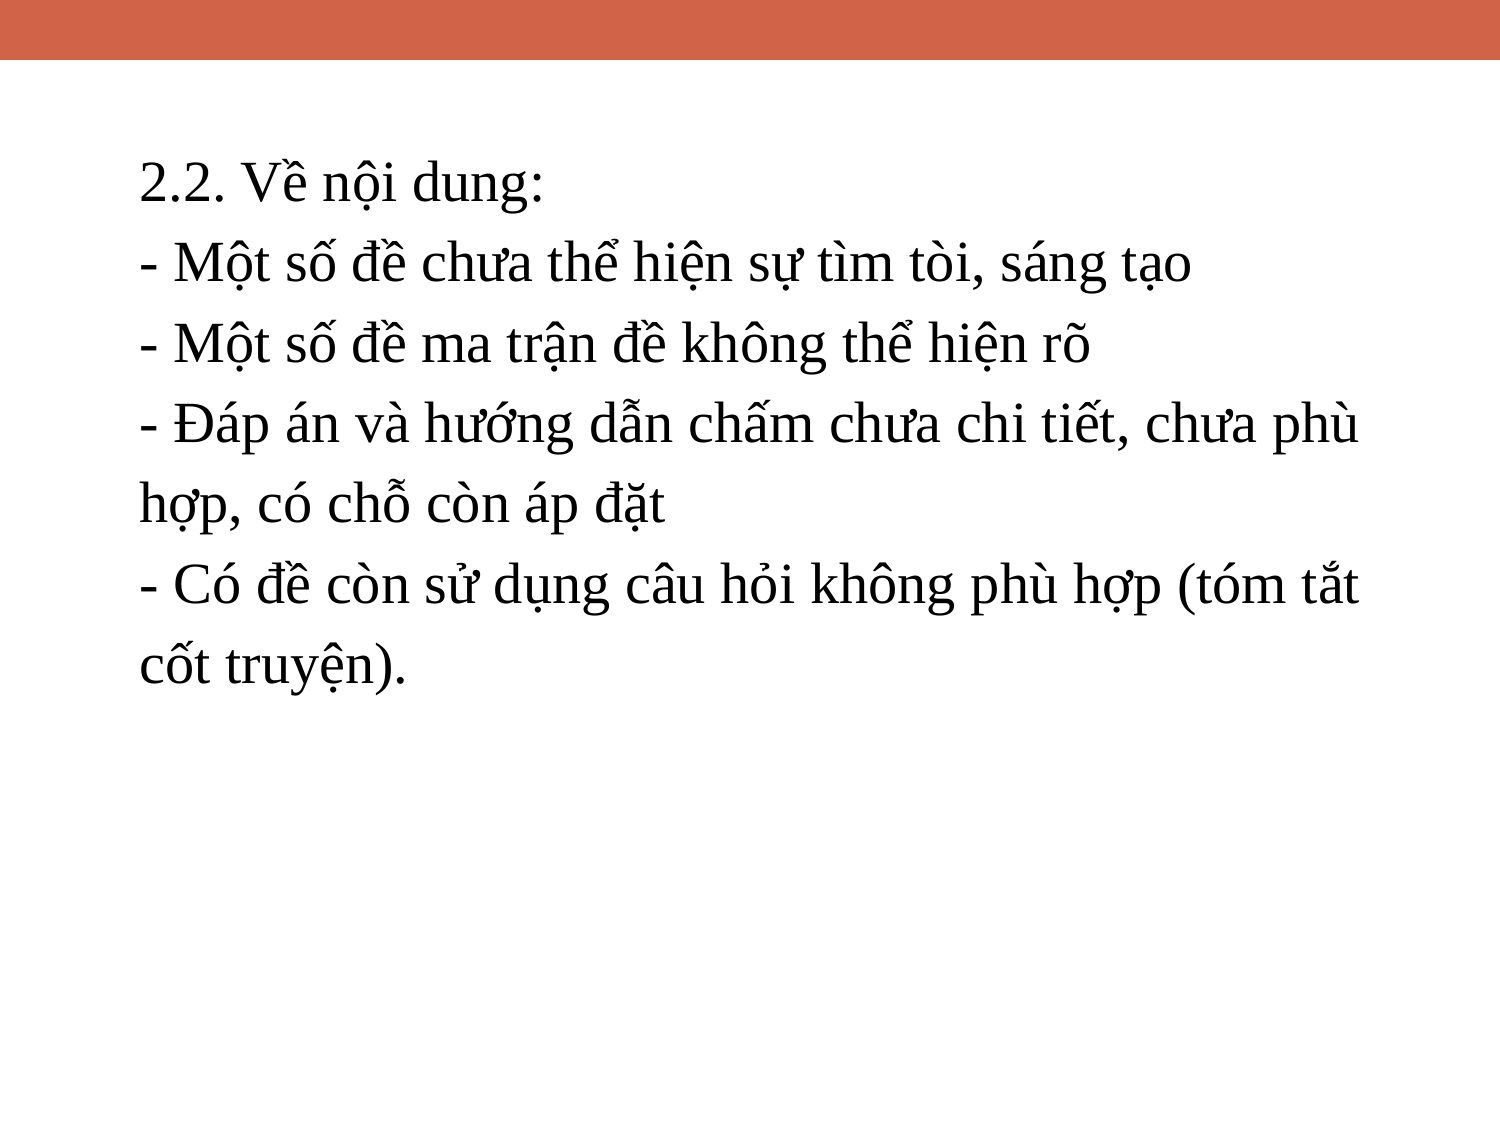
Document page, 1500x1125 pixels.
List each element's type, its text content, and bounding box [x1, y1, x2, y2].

text_box 2.2. Về nội dung: - Một số đề chưa thể hiện sự tìm tòi, sáng tạo - Một số đề ma trận đề không thể hiện rõ - Đáp án và hướng dẫn chấm chưa chi tiết, chưa phù hợp, có chỗ còn áp đặt - Có đề còn sử dụng câu hỏi không phù hợp (tóm tắt cốt truyện). [125, 124, 1375, 703]
